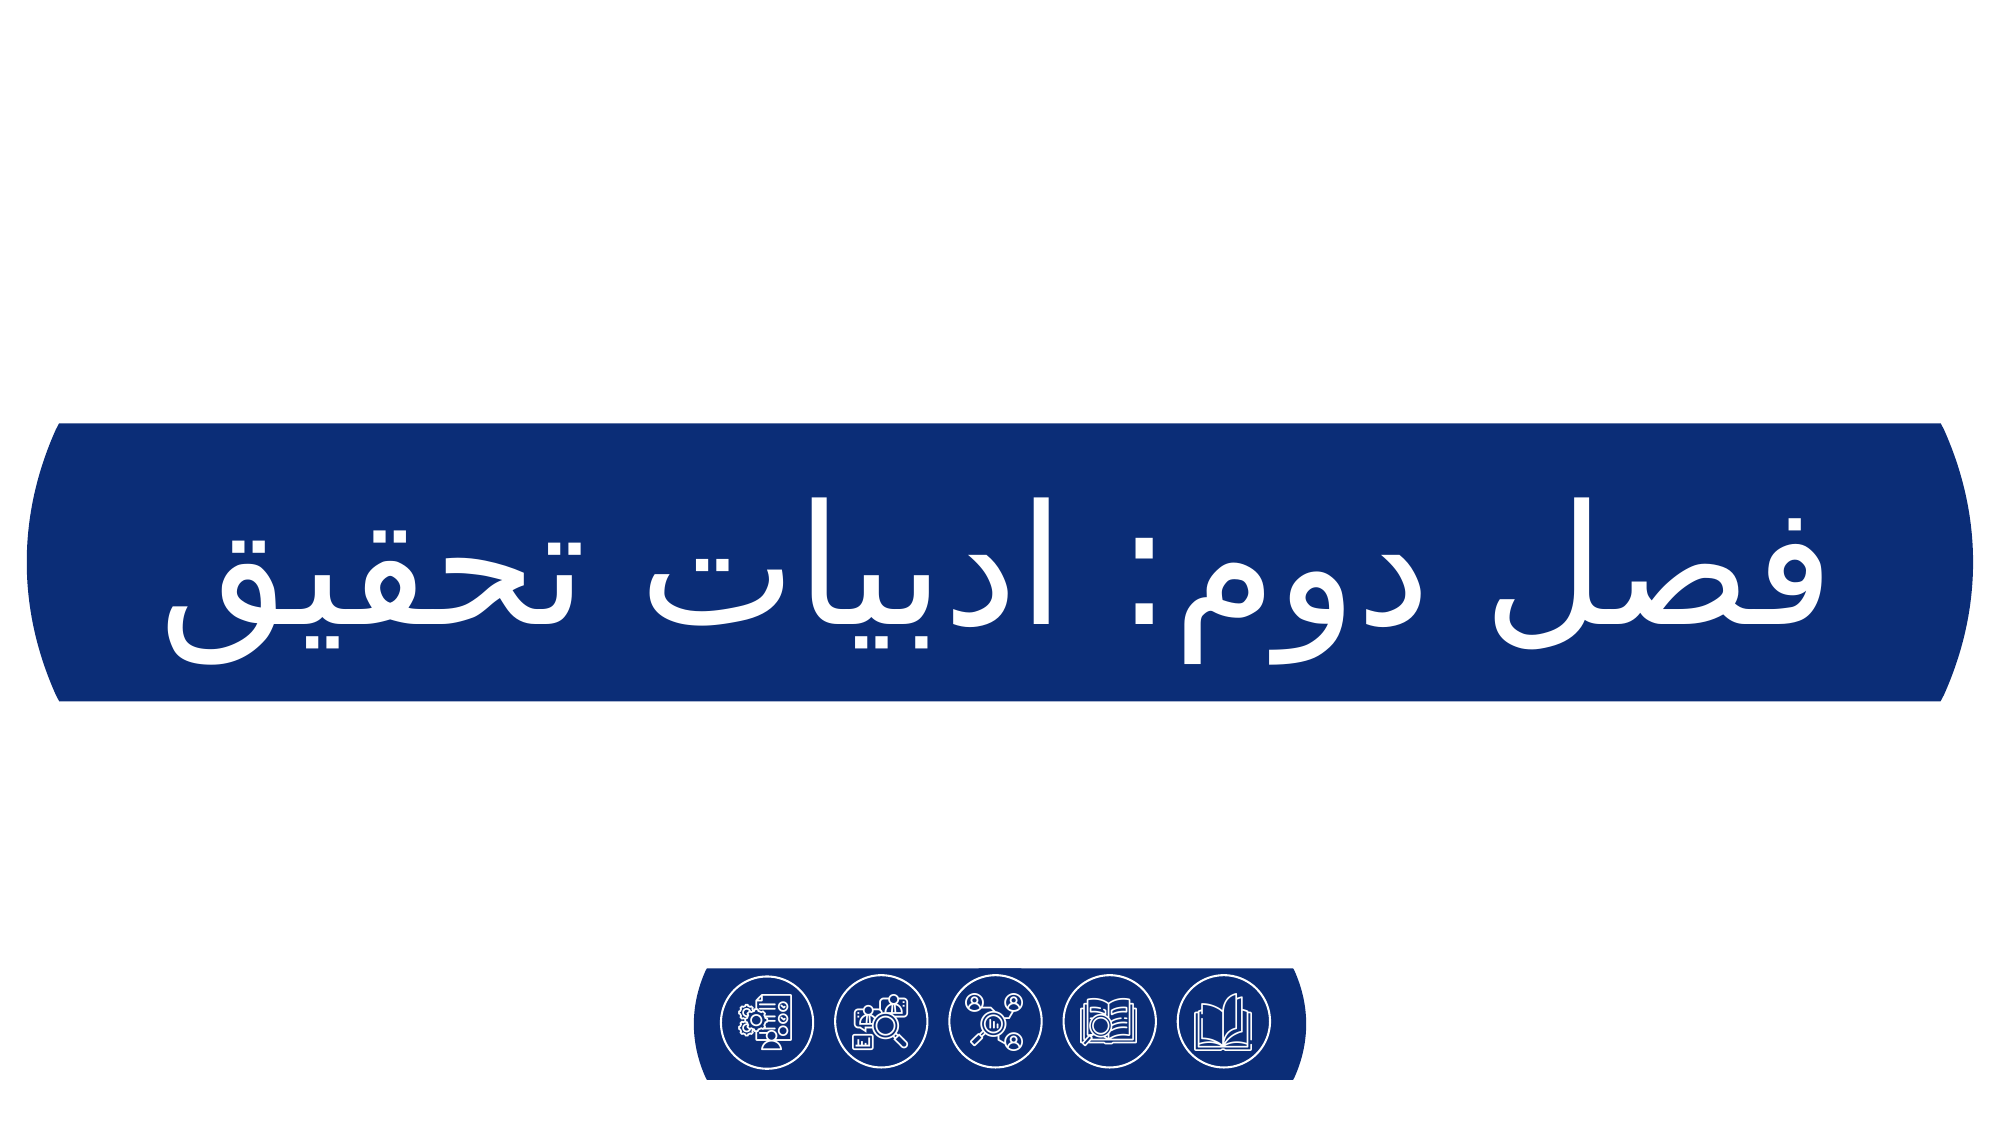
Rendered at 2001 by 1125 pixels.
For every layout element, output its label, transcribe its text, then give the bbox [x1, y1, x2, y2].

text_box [720, 975, 1270, 1069]
text_box فصل دوم: ادبیات تحقیق [23, 450, 1972, 665]
